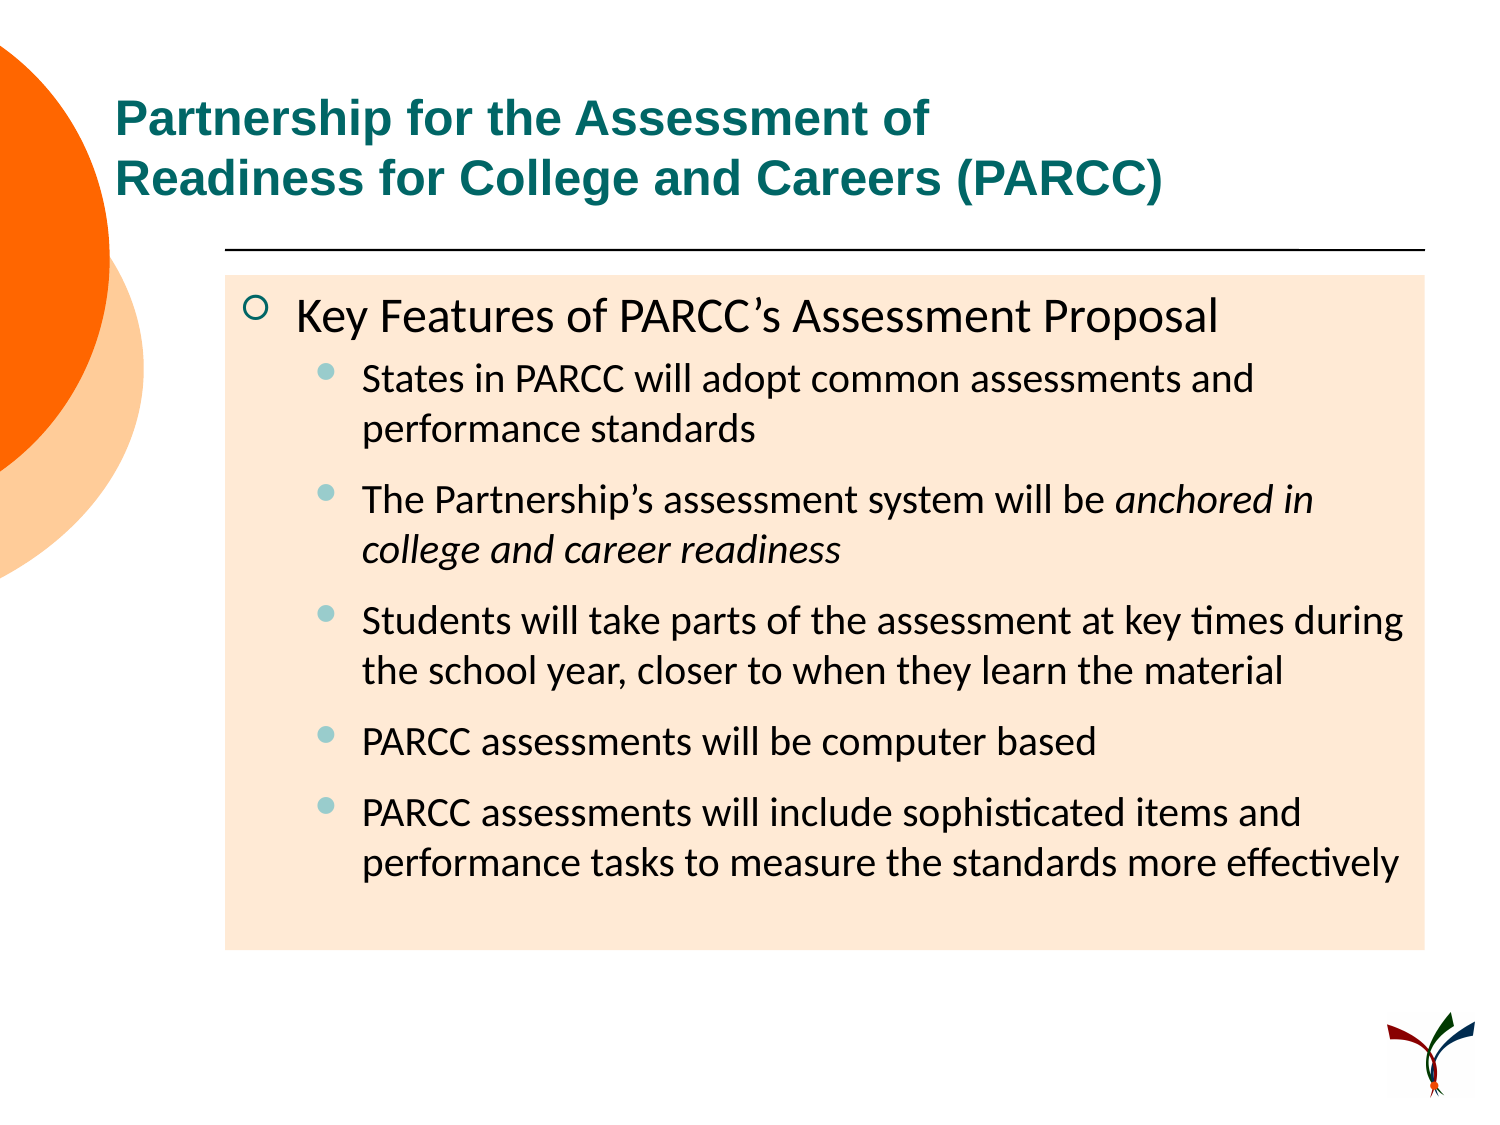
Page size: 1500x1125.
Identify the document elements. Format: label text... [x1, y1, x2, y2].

list Key Features of PARCC’s Assessment Proposal States in PARCC will adopt common assessments and performance standards The Partnership’s assessment system will be anchored in college and career readiness Students will take parts of the assessment at key times during the school year, closer to when they learn the material PARCC assessments will be computer based PARCC assessments will include sophisticated items and performance tasks to measure the standards more effectively [224, 274, 1425, 951]
title Partnership for the Assessment of Readiness for College and Careers (PARCC) [99, 87, 1500, 213]
picture [1387, 1012, 1475, 1098]
